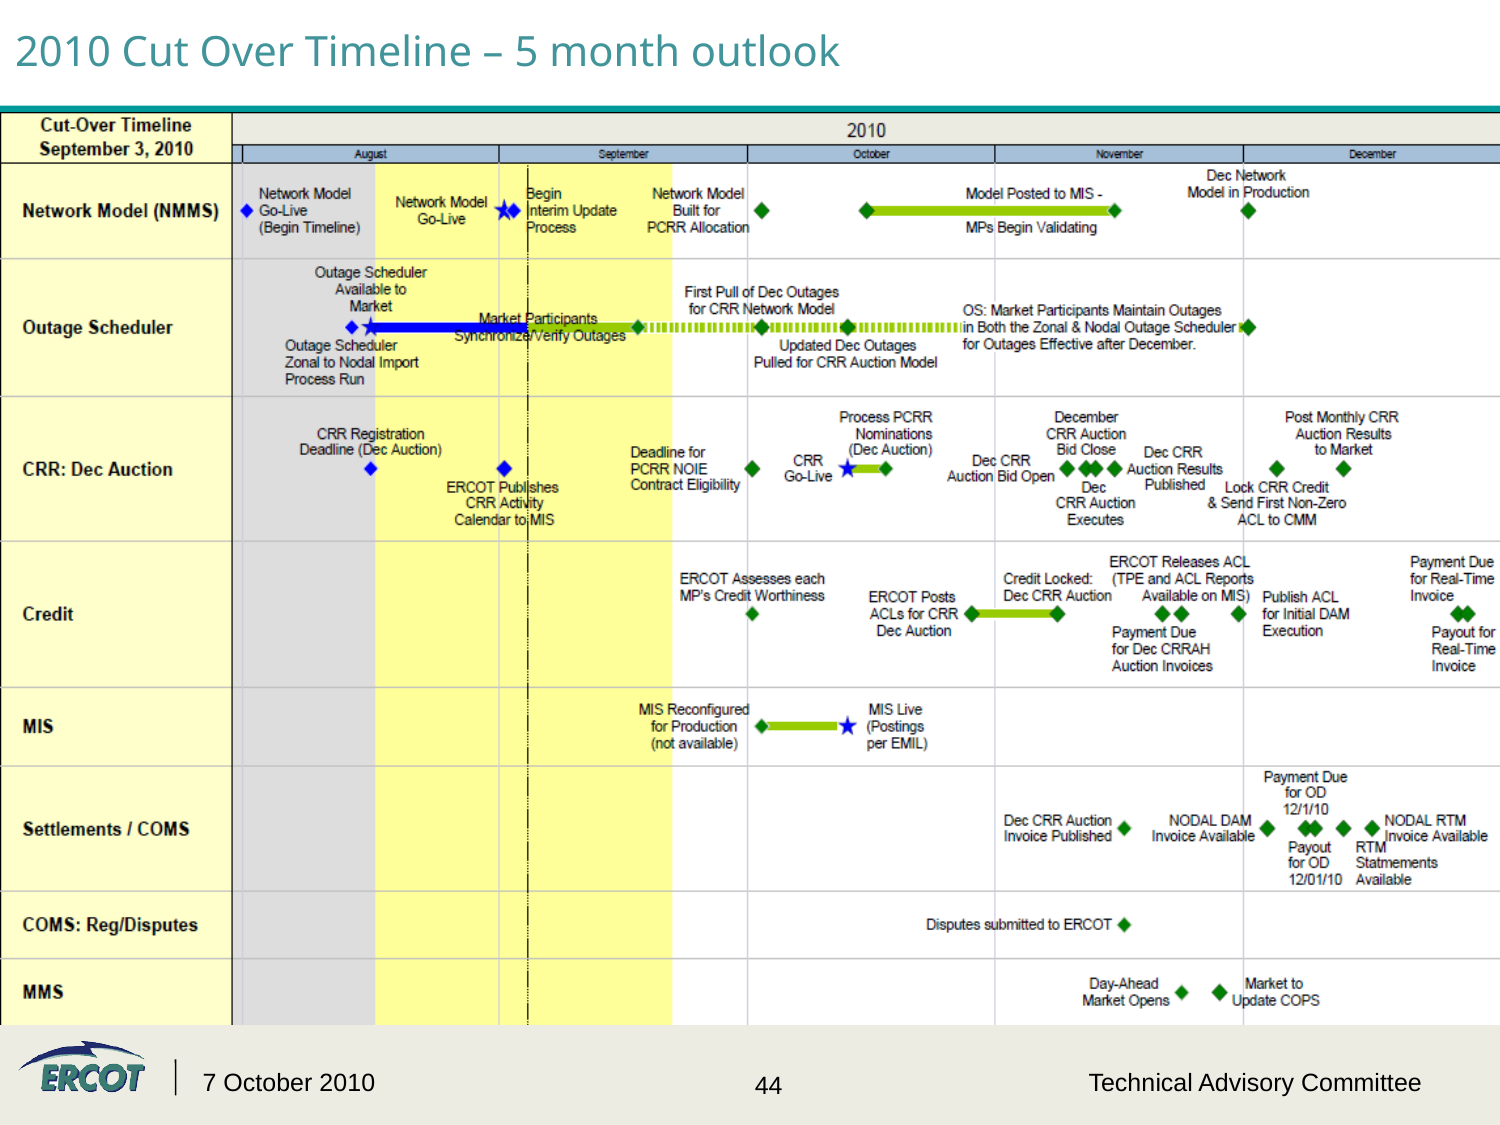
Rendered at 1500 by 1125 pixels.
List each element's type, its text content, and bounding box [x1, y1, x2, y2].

picture [10, 1031, 151, 1111]
text_box 2010 Cut Over Timeline – 5 month outlook [0, 0, 1500, 100]
footer Technical Advisory Committee [999, 1059, 1438, 1125]
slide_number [187, 1059, 538, 1125]
picture [0, 112, 1500, 1026]
